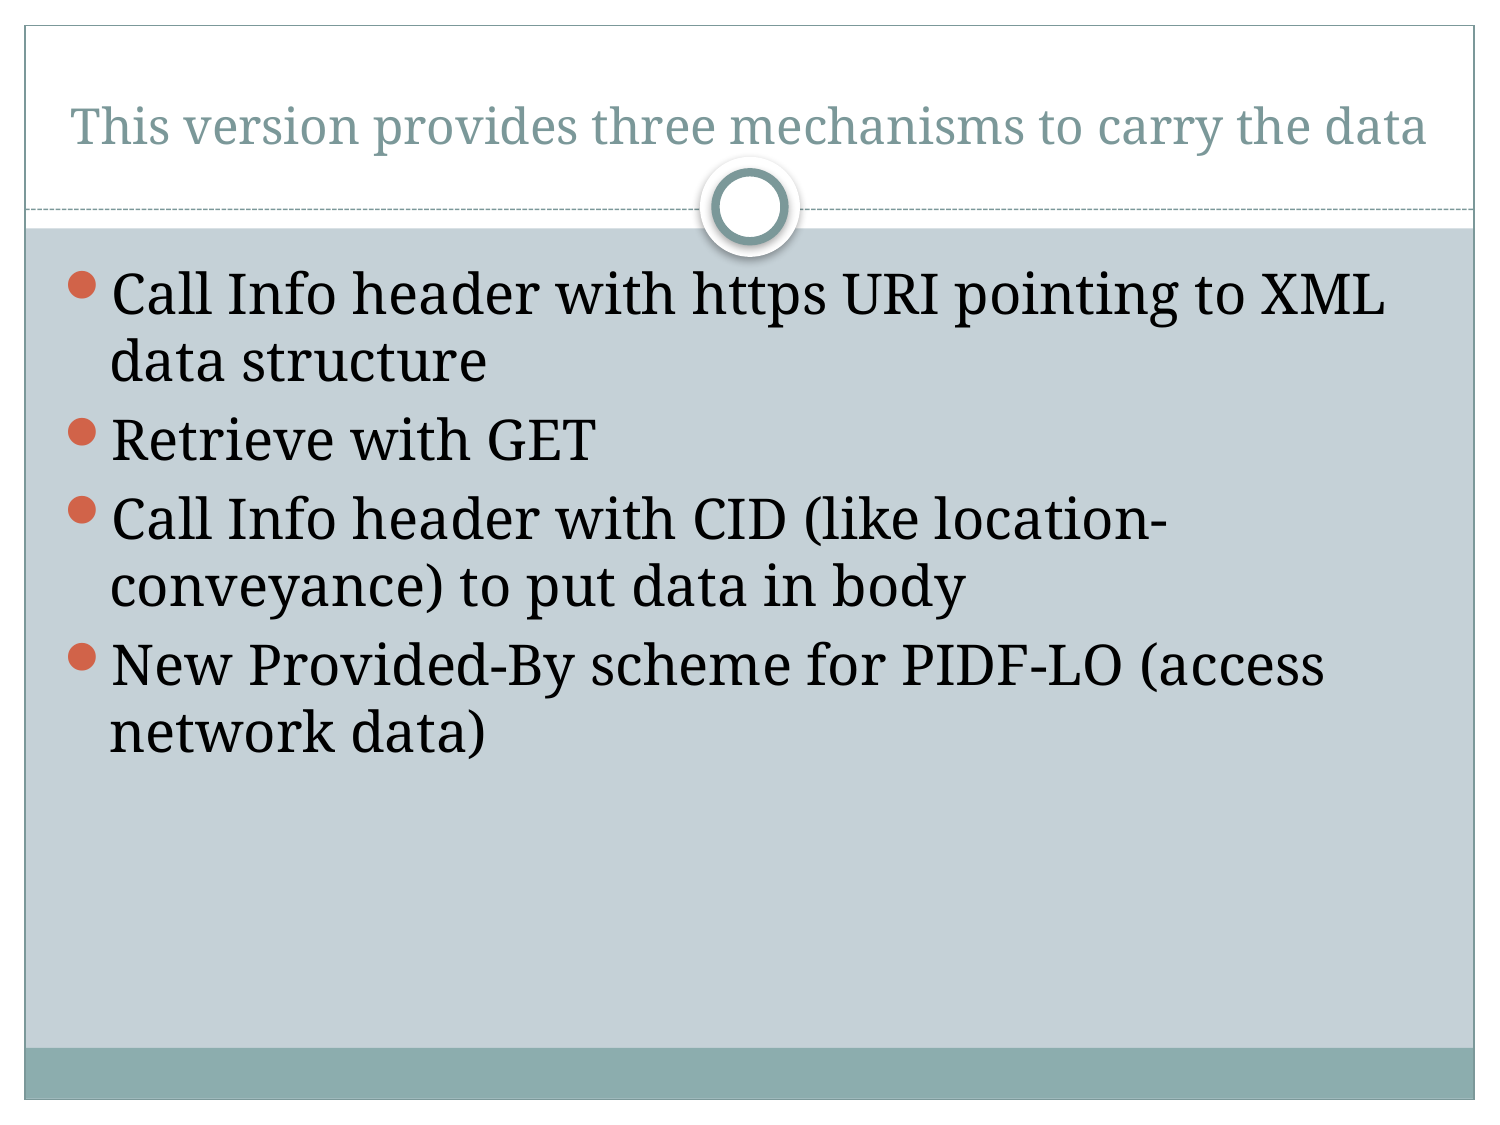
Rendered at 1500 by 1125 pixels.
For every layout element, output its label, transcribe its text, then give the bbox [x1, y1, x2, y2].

title This version provides three mechanisms to carry the data [49, 37, 1450, 162]
list Call Info header with https URI pointing to XML data structure Retrieve with GET Call Info header with CID (like location-conveyance) to put data in body New Provided-By scheme for PIDF-LO (access network data) [49, 250, 1445, 1001]
